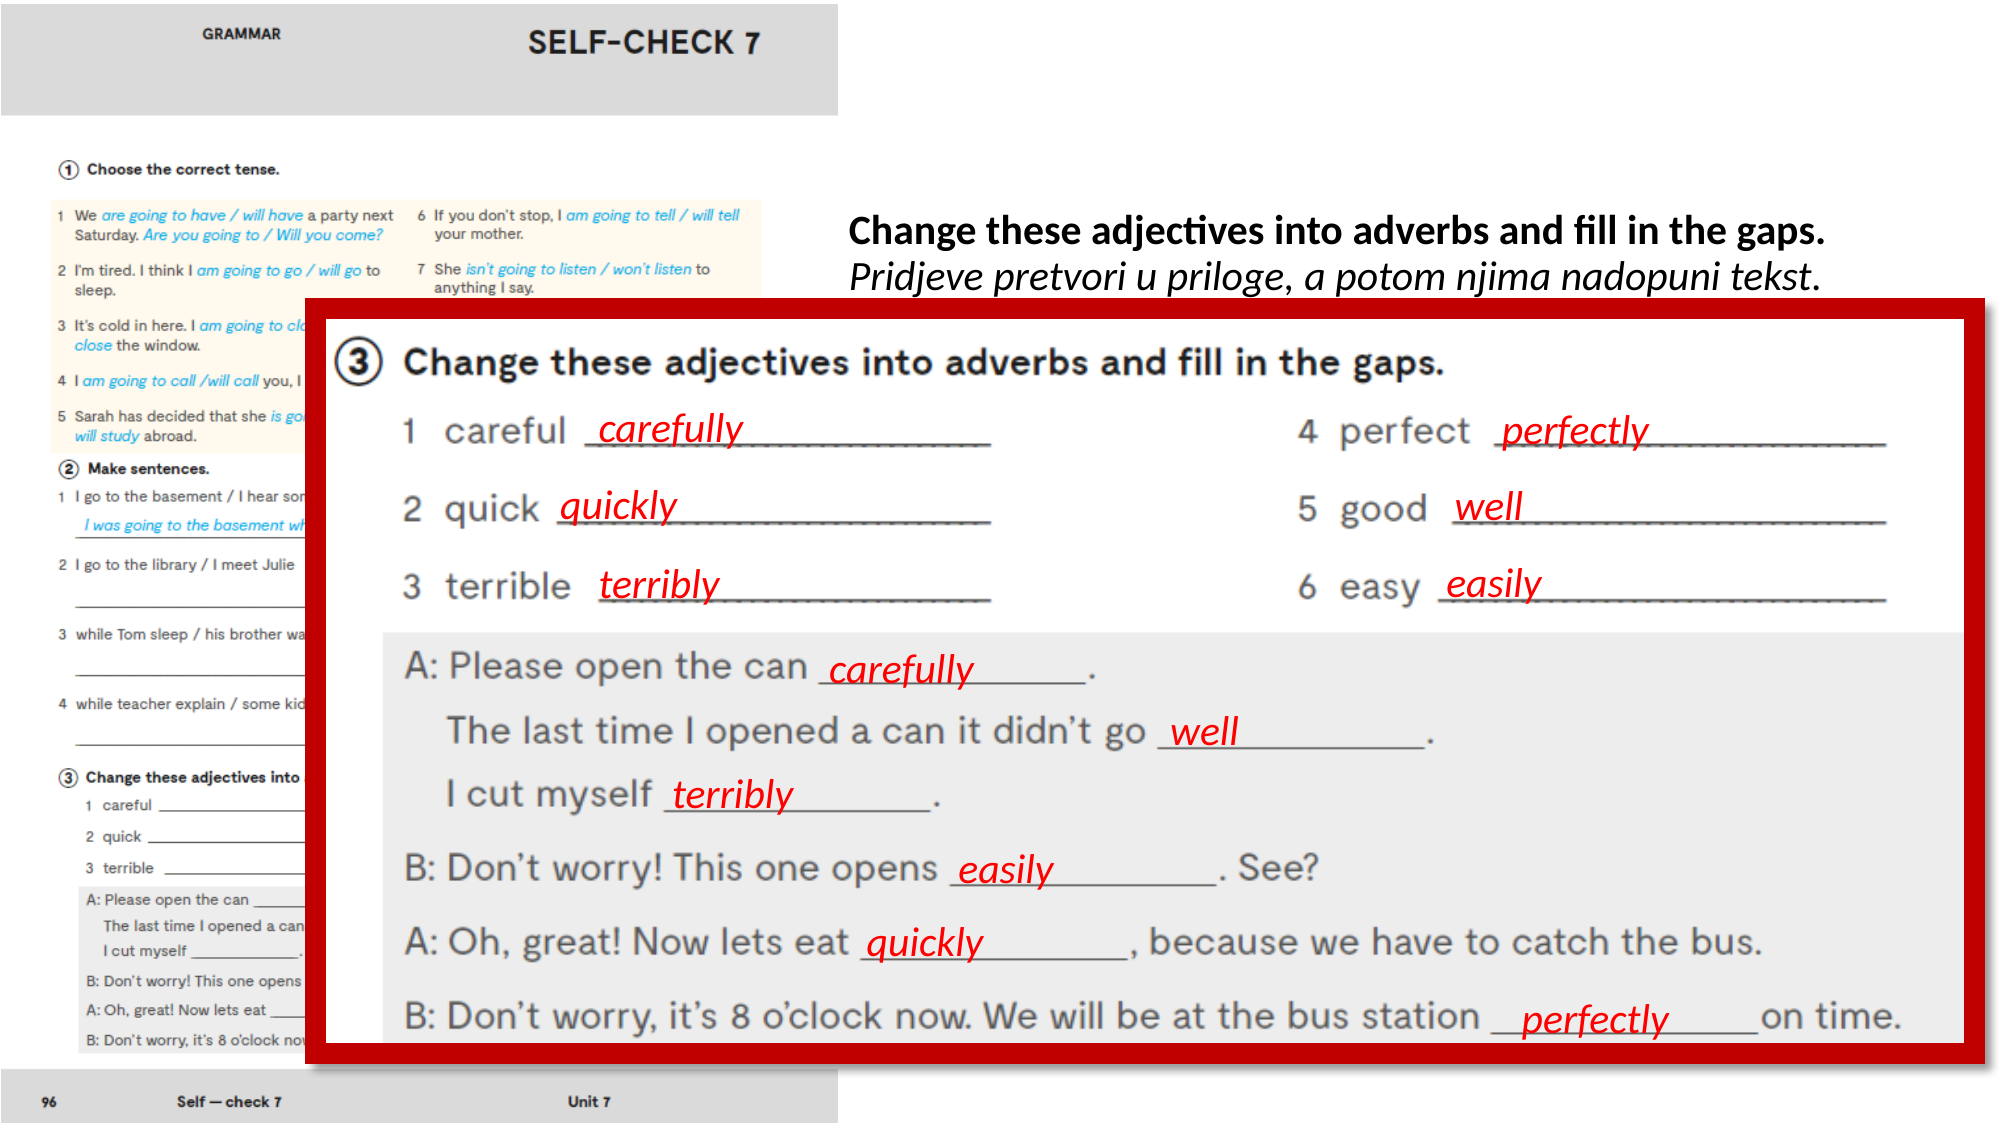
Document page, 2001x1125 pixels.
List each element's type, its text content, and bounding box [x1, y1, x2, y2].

picture [1, 4, 1964, 1123]
text_box perfectly [1506, 1044, 1838, 1075]
text_box Change these adjectives into adverbs and fill in the gaps. Pridjeve pretvori u priloge, a potom njima nadopuni tekst. [838, 201, 1926, 298]
